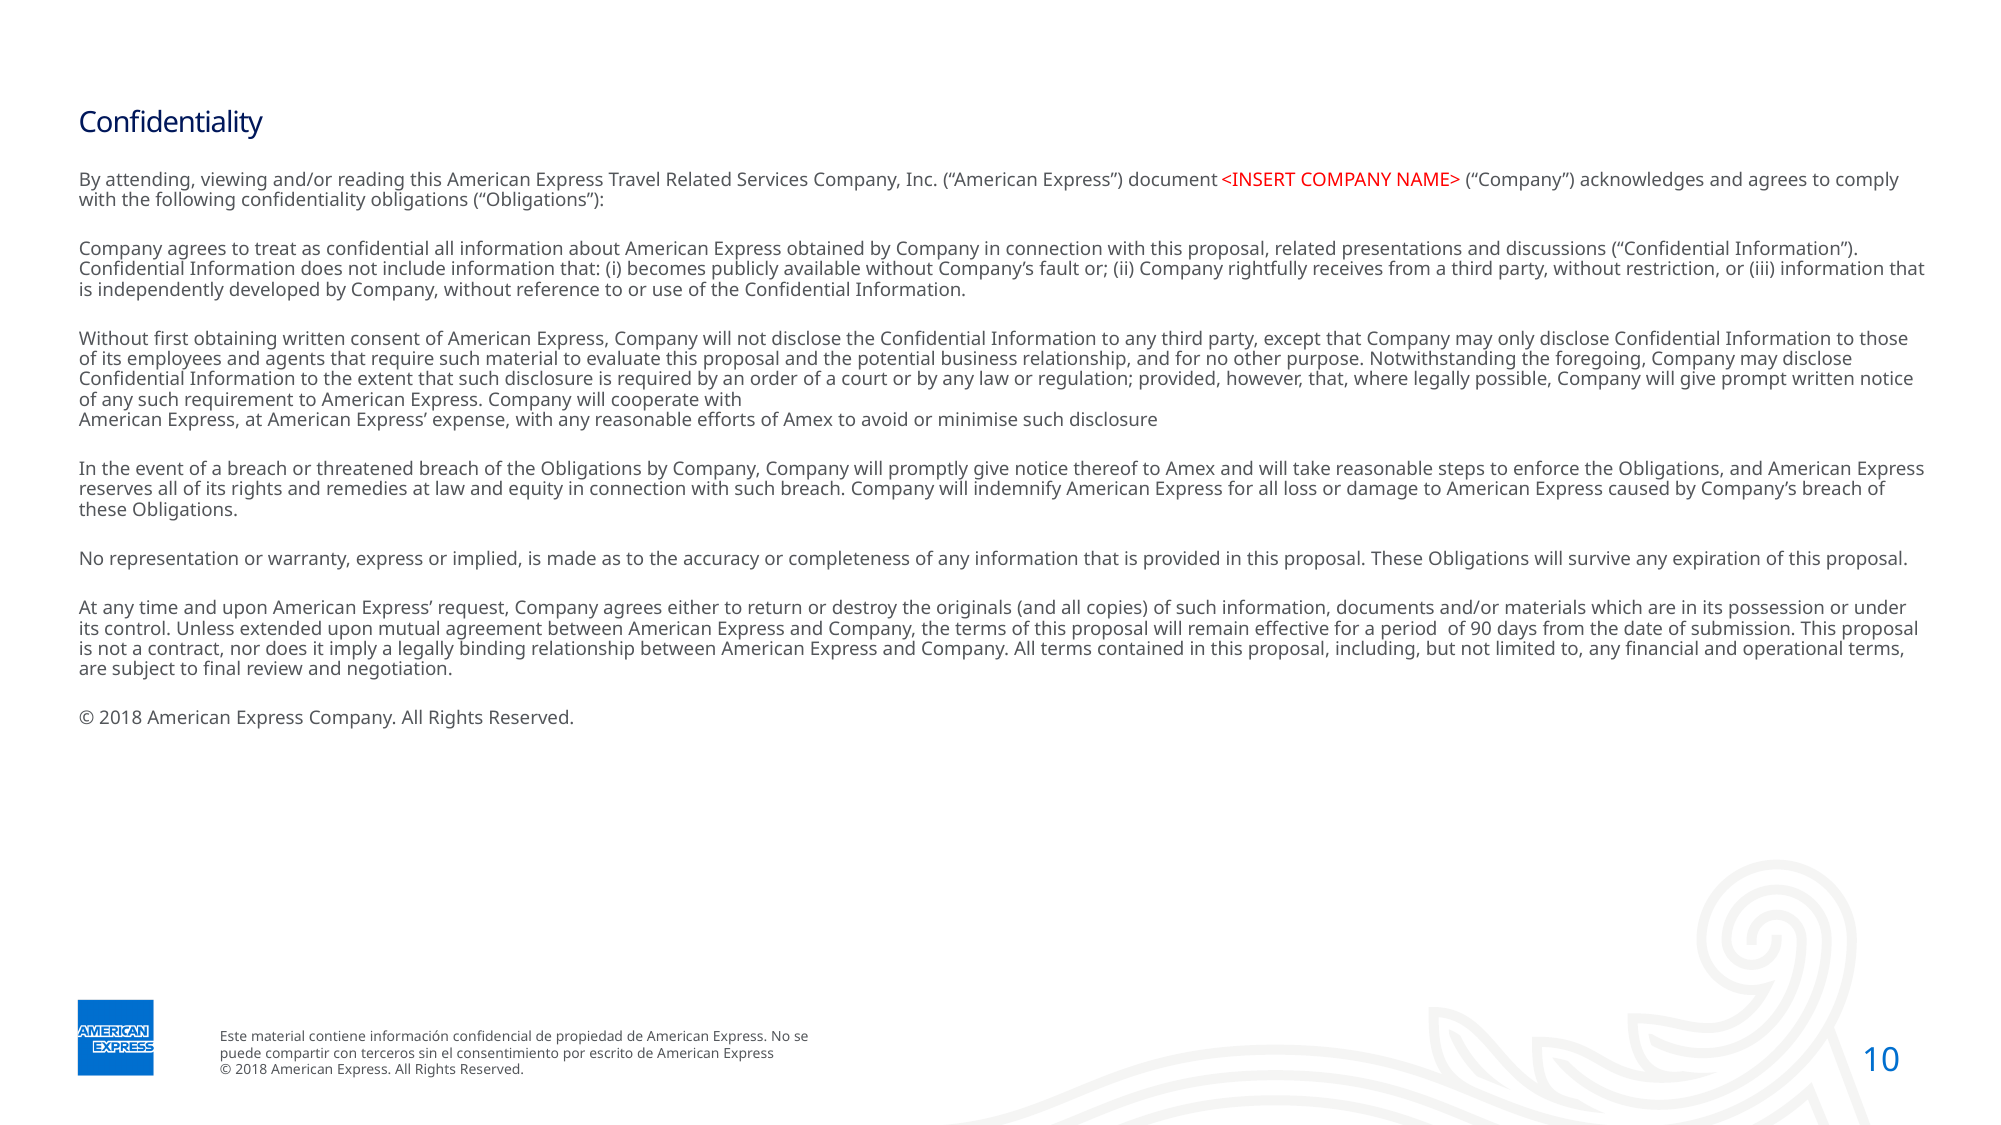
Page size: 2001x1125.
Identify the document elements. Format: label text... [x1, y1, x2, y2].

slide_number 10 [1800, 1033, 1900, 1084]
title Confidentiality [78, 50, 1924, 139]
list By attending, viewing and/or reading this American Express Travel Related Services Company, Inc. (“American Express”) document <INSERT COMPANY NAME> (“Company”) acknowledges and agrees to comply with the following confidentiality obligations (“Obligations”): Company agrees to treat as confidential all information about American Express obtained by Company in connection with this proposal, related presentations and discussions (“Confidential Information”). Confidential Information does not include information that: (i) becomes publicly available without Company’s fault or; (ii) Company rightfully receives from a third party, without restriction, or (iii) information that is independently developed by Company, without reference to or use of the Confidential Information. Without first obtaining written consent of American Express, Company will not disclose the Confidential Information to any third party, except that Company may only disclose Confidential Information to those of its employees and agents that require such material to evaluate this proposal and the potential business relationship, and for no other purpose. Notwithstanding the foregoing, Company may disclose Confidential Information to the extent that such disclosure is required by an order of a court or by any law or regulation; provided, however, that, where legally possible, Company will give prompt written notice of any such requirement to American Express. Company will cooperate with American Express, at American Express’ expense, with any reasonable efforts of Amex to avoid or minimise such disclosure In the event of a breach or threatened breach of the Obligations by Company, Company will promptly give notice thereof to Amex and will take reasonable steps to enforce the Obligations, and American Express reserves all of its rights and remedies at law and equity in connection with such breach. Company will indemnify American Express for all loss or damage to American Express caused by Company’s breach of these Obligations. No representation or warranty, express or implied, is made as to the accuracy or completeness of any information that is provided in this proposal. These Obligations will survive any expiration of this proposal. At any time and upon American Express’ request, Company agrees either to return or destroy the originals (and all copies) of such information, documents and/or materials which are in its possession or under its control. Unless extended upon mutual agreement between American Express and Company, the terms of this proposal will remain effective for a period of 90 days from the date of submission. This proposal is not a contract, nor does it imply a legally binding relationship between American Express and Company. All terms contained in this proposal, including, but not limited to, any financial and operational terms, are subject to final review and negotiation. © 2018 American Express Company. All Rights Reserved. [78, 170, 1924, 992]
picture [65, 987, 166, 1088]
